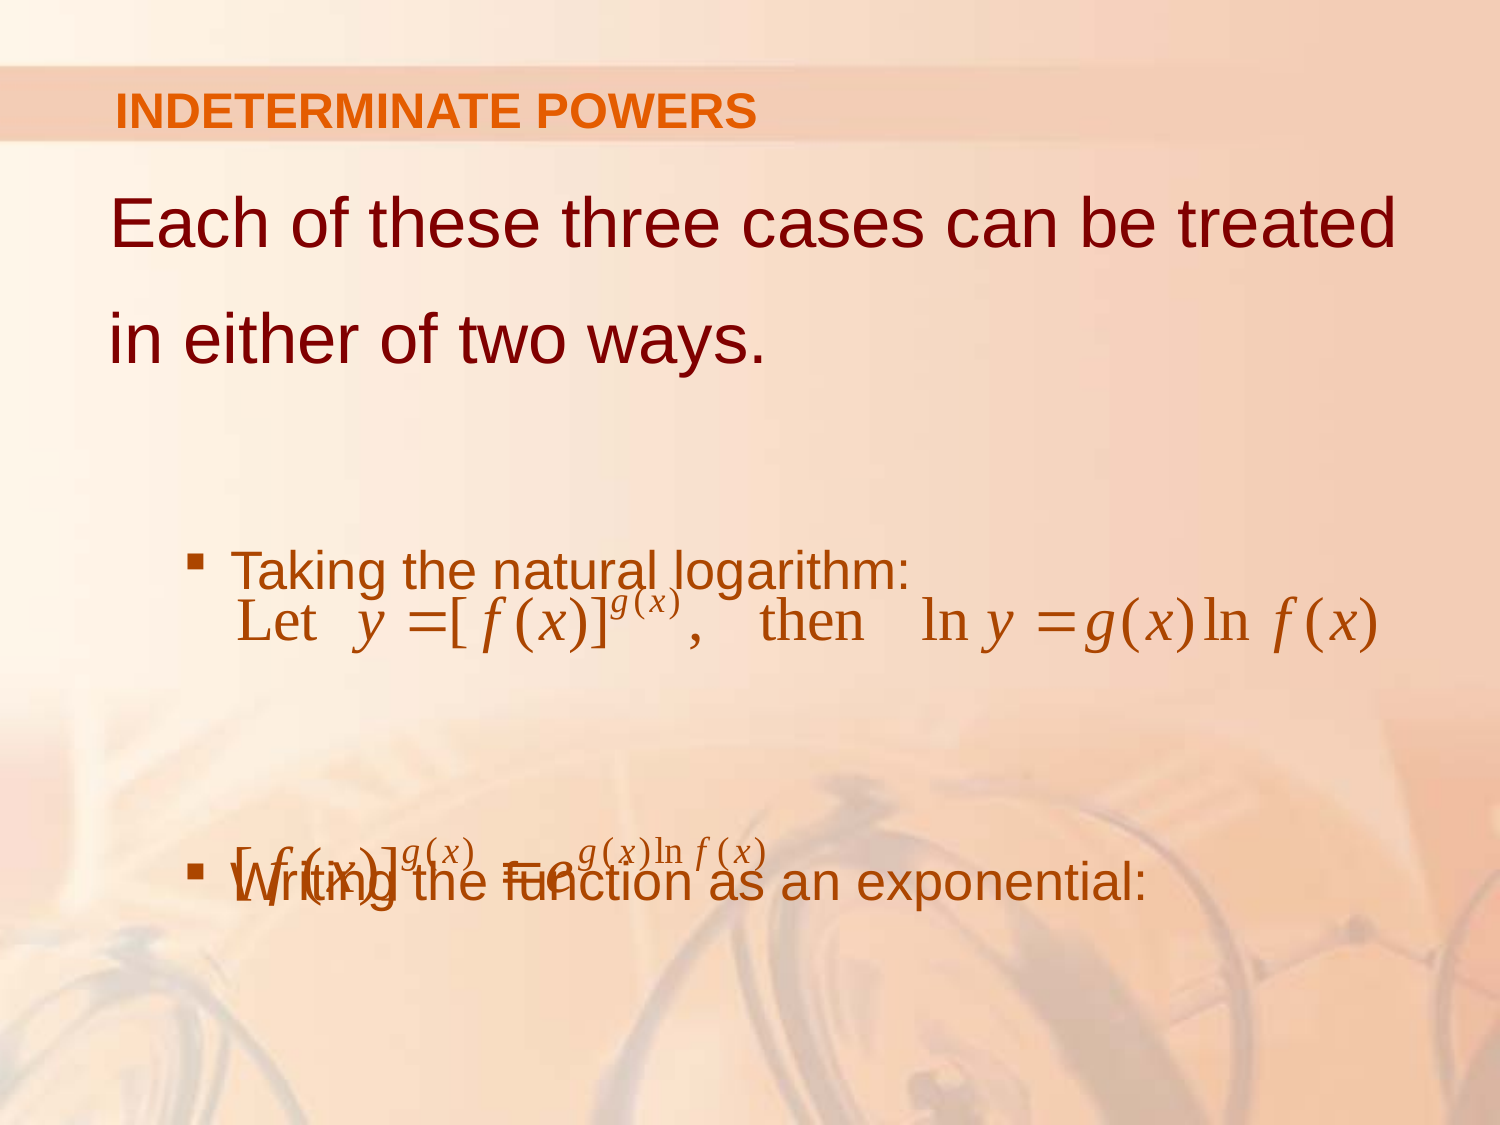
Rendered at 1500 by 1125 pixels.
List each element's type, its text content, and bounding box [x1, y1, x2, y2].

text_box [227, 822, 779, 920]
title INDETERMINATE POWERS [99, 60, 976, 142]
list Each of these three cases can be treated in either of two ways. Taking the natural logarithm: Writing the function as an exponential: [93, 142, 1500, 1107]
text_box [226, 573, 1391, 667]
picture [0, 0, 1500, 1125]
